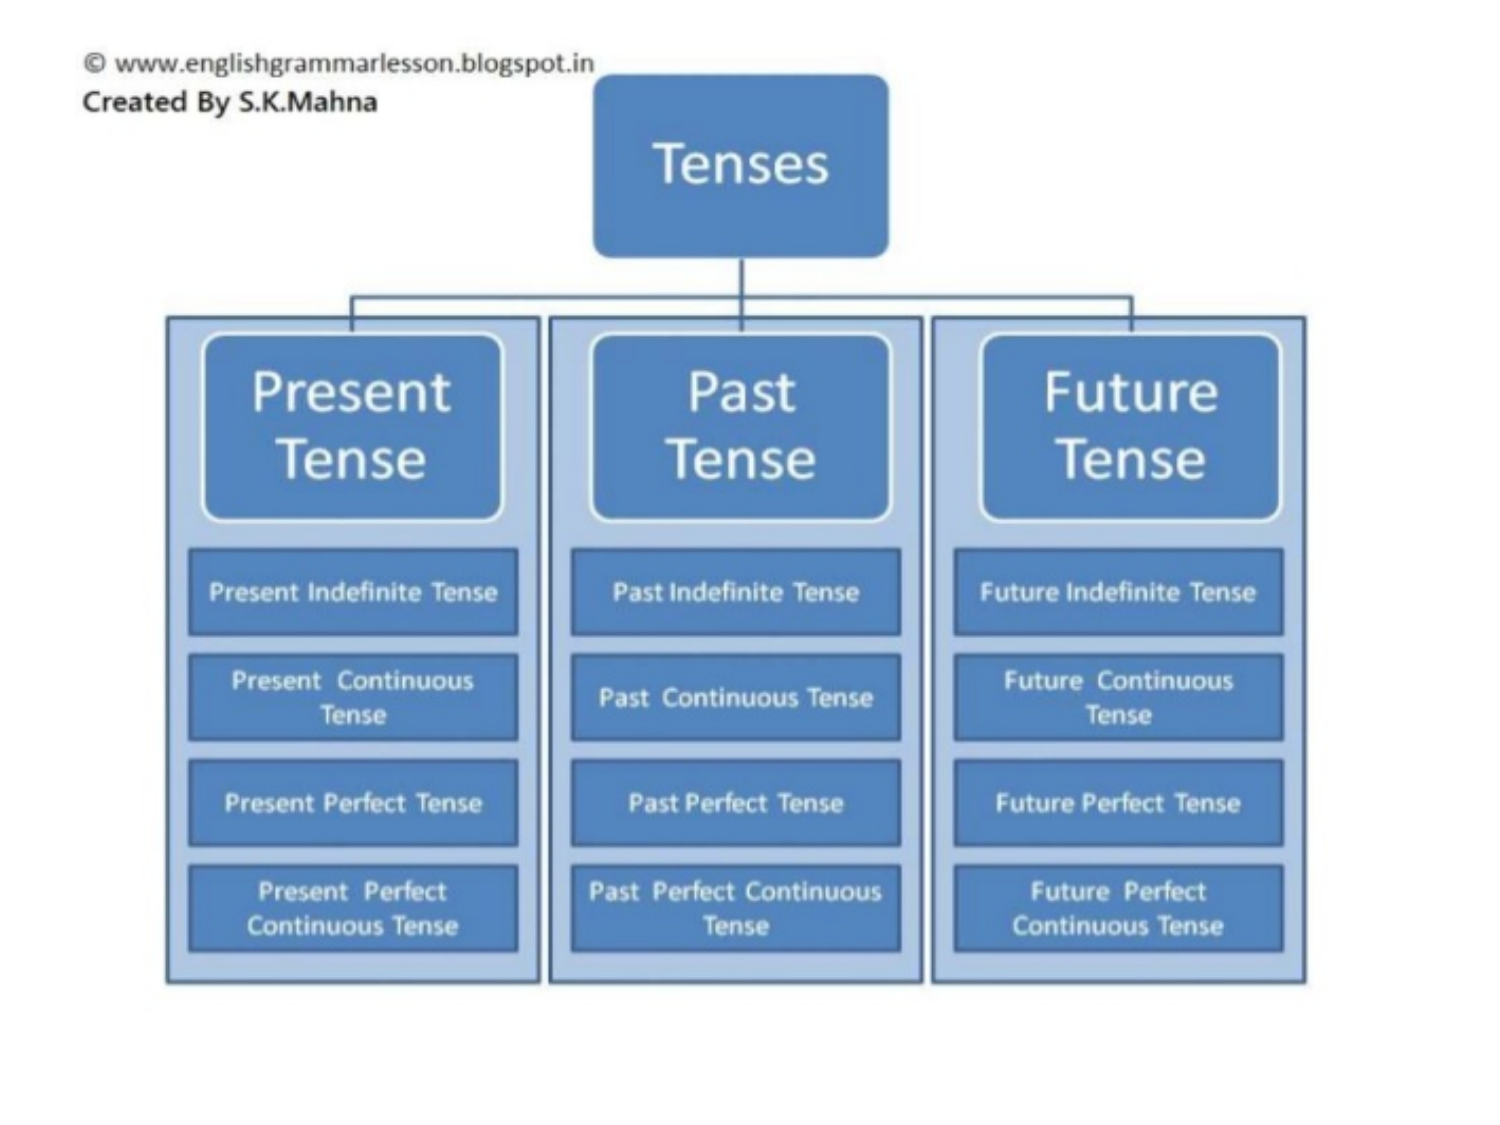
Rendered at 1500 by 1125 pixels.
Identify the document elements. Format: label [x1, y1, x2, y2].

picture [74, 37, 1426, 1013]
